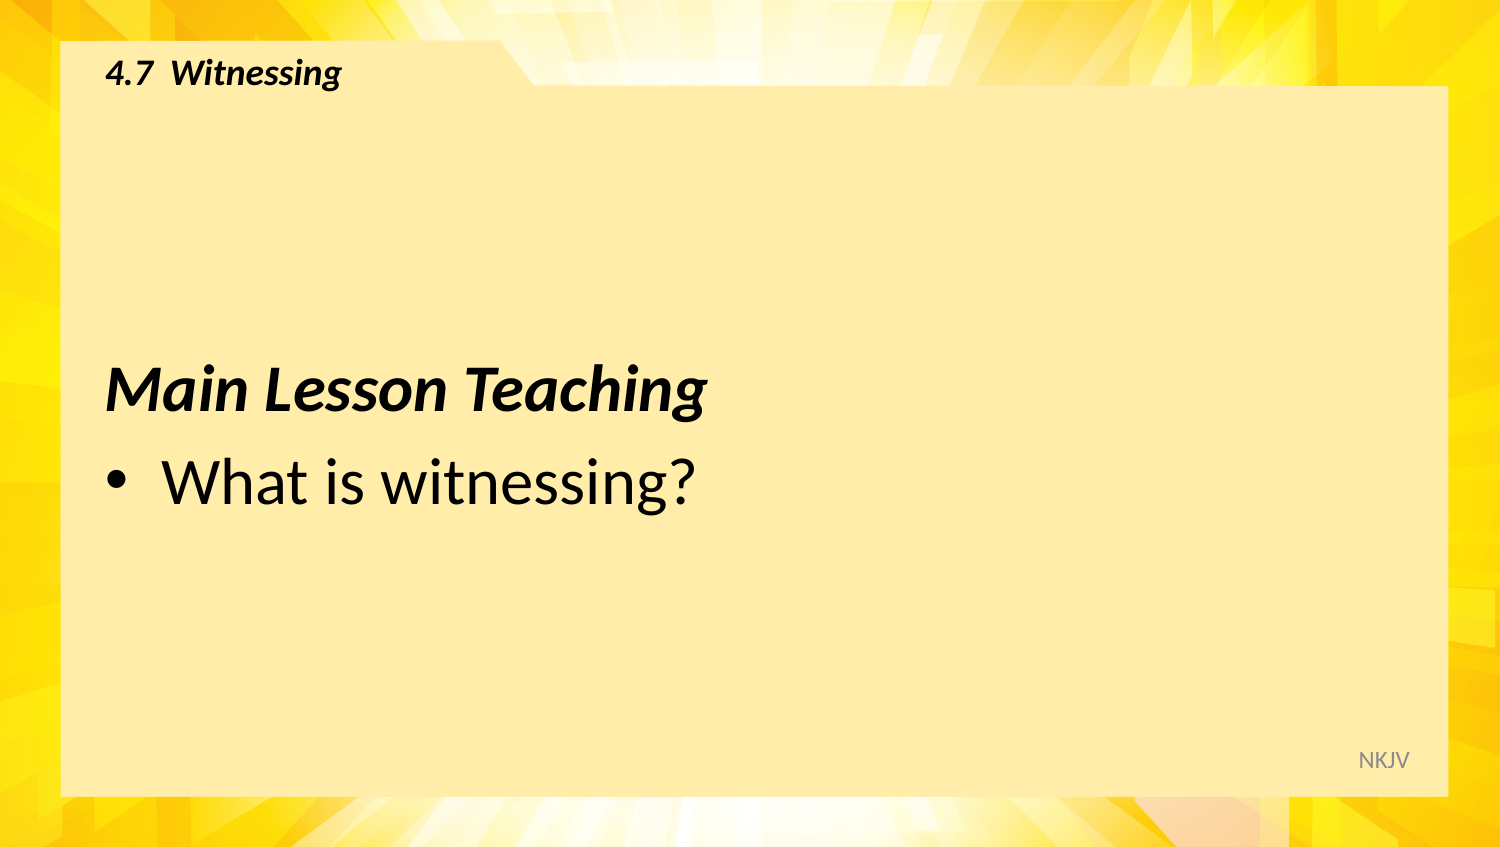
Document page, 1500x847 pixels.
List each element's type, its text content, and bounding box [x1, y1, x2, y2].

list Main Lesson Teaching What is witnessing? [89, 141, 1403, 722]
footer NKJV [950, 736, 1425, 782]
title 4.7 Witnessing [89, 33, 1420, 108]
picture [0, 0, 1500, 847]
